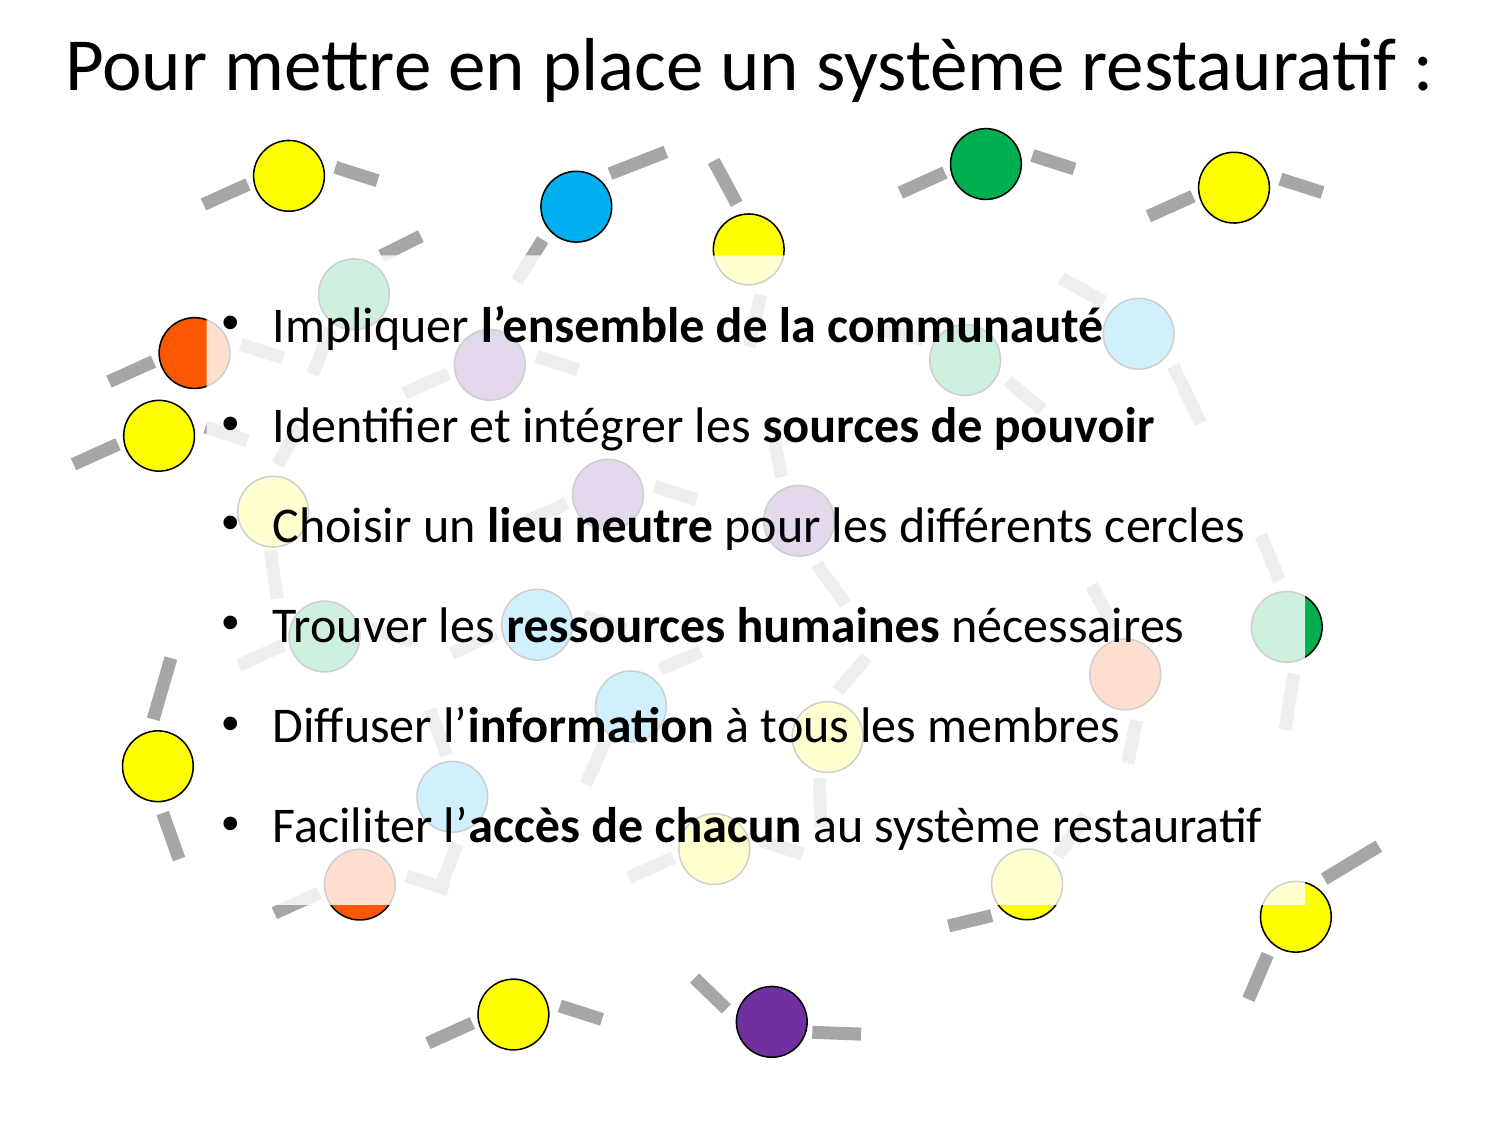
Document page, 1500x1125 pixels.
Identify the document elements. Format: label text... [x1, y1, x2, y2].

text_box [157, 265, 229, 442]
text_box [322, 796, 394, 973]
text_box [713, 154, 785, 345]
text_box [317, 207, 389, 384]
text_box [594, 619, 666, 796]
text_box Impliquer l’ensemble de la communauté Identifier et intégrer les sources de pouvoir Choisir un lieu neutre pour les différents cercles Trouver les ressources humaines nécessaires Diffuser l’information à tous les membres Faciliter l’accès de chacun au système restauratif [206, 255, 1306, 905]
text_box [121, 659, 193, 861]
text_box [121, 347, 194, 524]
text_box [570, 406, 643, 583]
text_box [992, 795, 1064, 972]
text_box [1088, 579, 1161, 762]
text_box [1196, 99, 1269, 276]
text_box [677, 761, 749, 938]
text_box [237, 423, 309, 599]
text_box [948, 76, 1021, 253]
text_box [1107, 237, 1179, 439]
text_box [452, 276, 524, 453]
title Pour mettre en place un système restauratif : [0, 19, 1500, 103]
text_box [763, 429, 836, 616]
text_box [1263, 811, 1336, 1013]
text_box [1251, 531, 1323, 729]
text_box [287, 548, 359, 725]
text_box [251, 88, 324, 265]
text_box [791, 650, 863, 827]
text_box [499, 536, 572, 713]
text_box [928, 266, 1000, 453]
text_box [737, 934, 809, 1111]
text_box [543, 105, 615, 303]
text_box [416, 707, 488, 884]
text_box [476, 926, 548, 1103]
